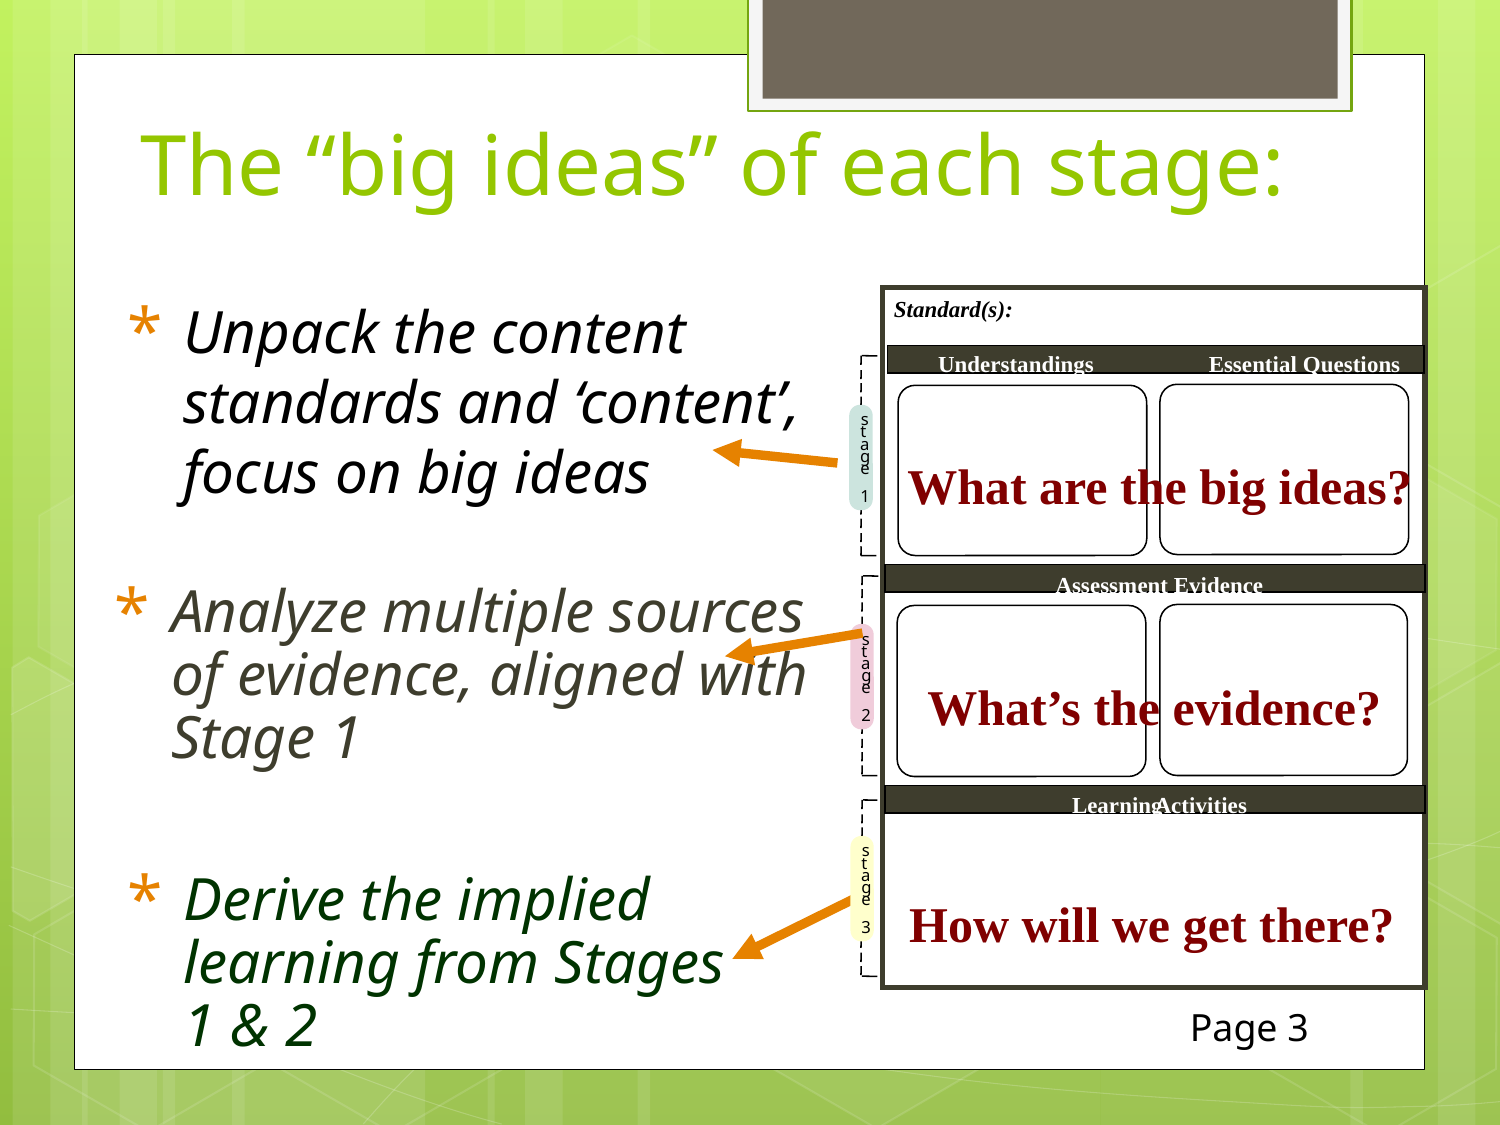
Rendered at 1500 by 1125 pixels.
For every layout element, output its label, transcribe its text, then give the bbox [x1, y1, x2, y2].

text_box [112, 862, 863, 1013]
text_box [849, 287, 1428, 988]
text_box Page 3 [1174, 998, 1413, 1057]
text_box Unpack the content standards and ‘content’, focus on big ideas [112, 287, 822, 463]
text_box [724, 636, 843, 661]
text_box [712, 445, 838, 464]
title The “big ideas” of each stage: [125, 75, 1400, 220]
text_box Analyze multiple sources of evidence, aligned with Stage 1 [99, 574, 838, 738]
